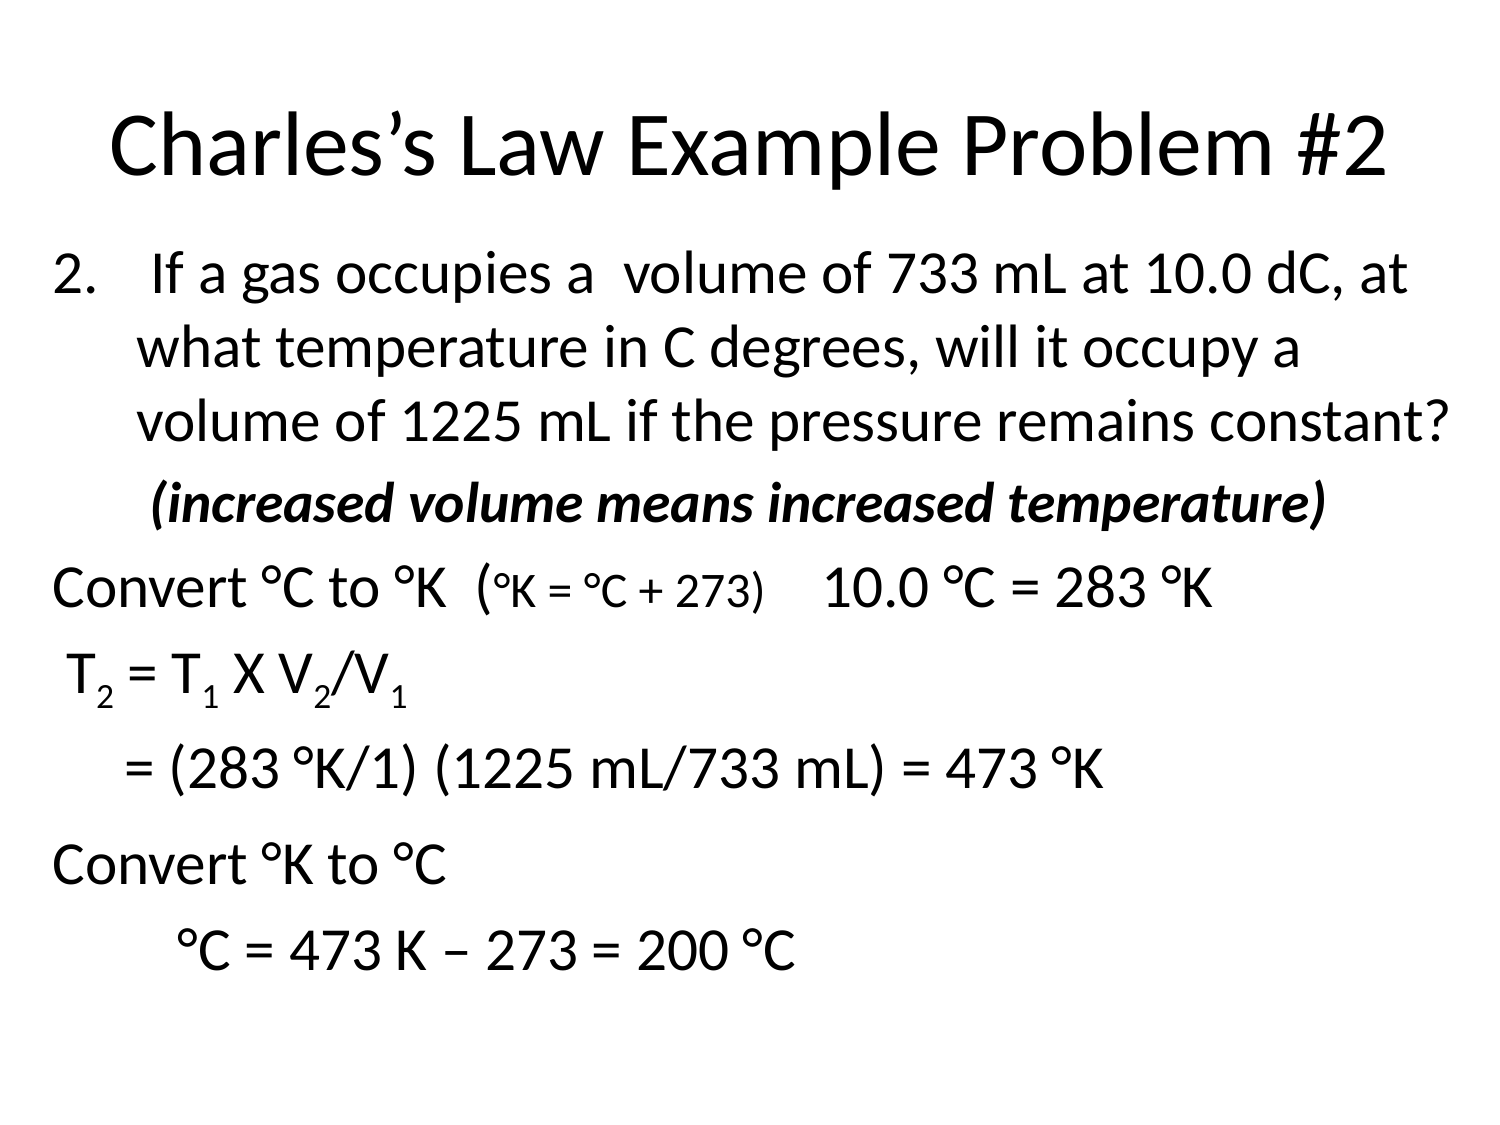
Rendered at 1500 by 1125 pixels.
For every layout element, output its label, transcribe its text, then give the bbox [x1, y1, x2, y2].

title Charles’s Law Example Problem #2 [75, 45, 1425, 224]
list If a gas occupies a volume of 733 mL at 10.0 dC, at what temperature in C degrees, will it occupy a volume of 1225 mL if the pressure remains constant? (increased volume means increased temperature) Convert °C to °K (°K = °C + 273) 10.0 °C = 283 °K T2 = T1 X V2/V1 = (283 °K/1) (1225 mL/733 mL) = 473 °K Convert °K to °C °C = 473 K – 273 = 200 °C [37, 224, 1475, 1005]
